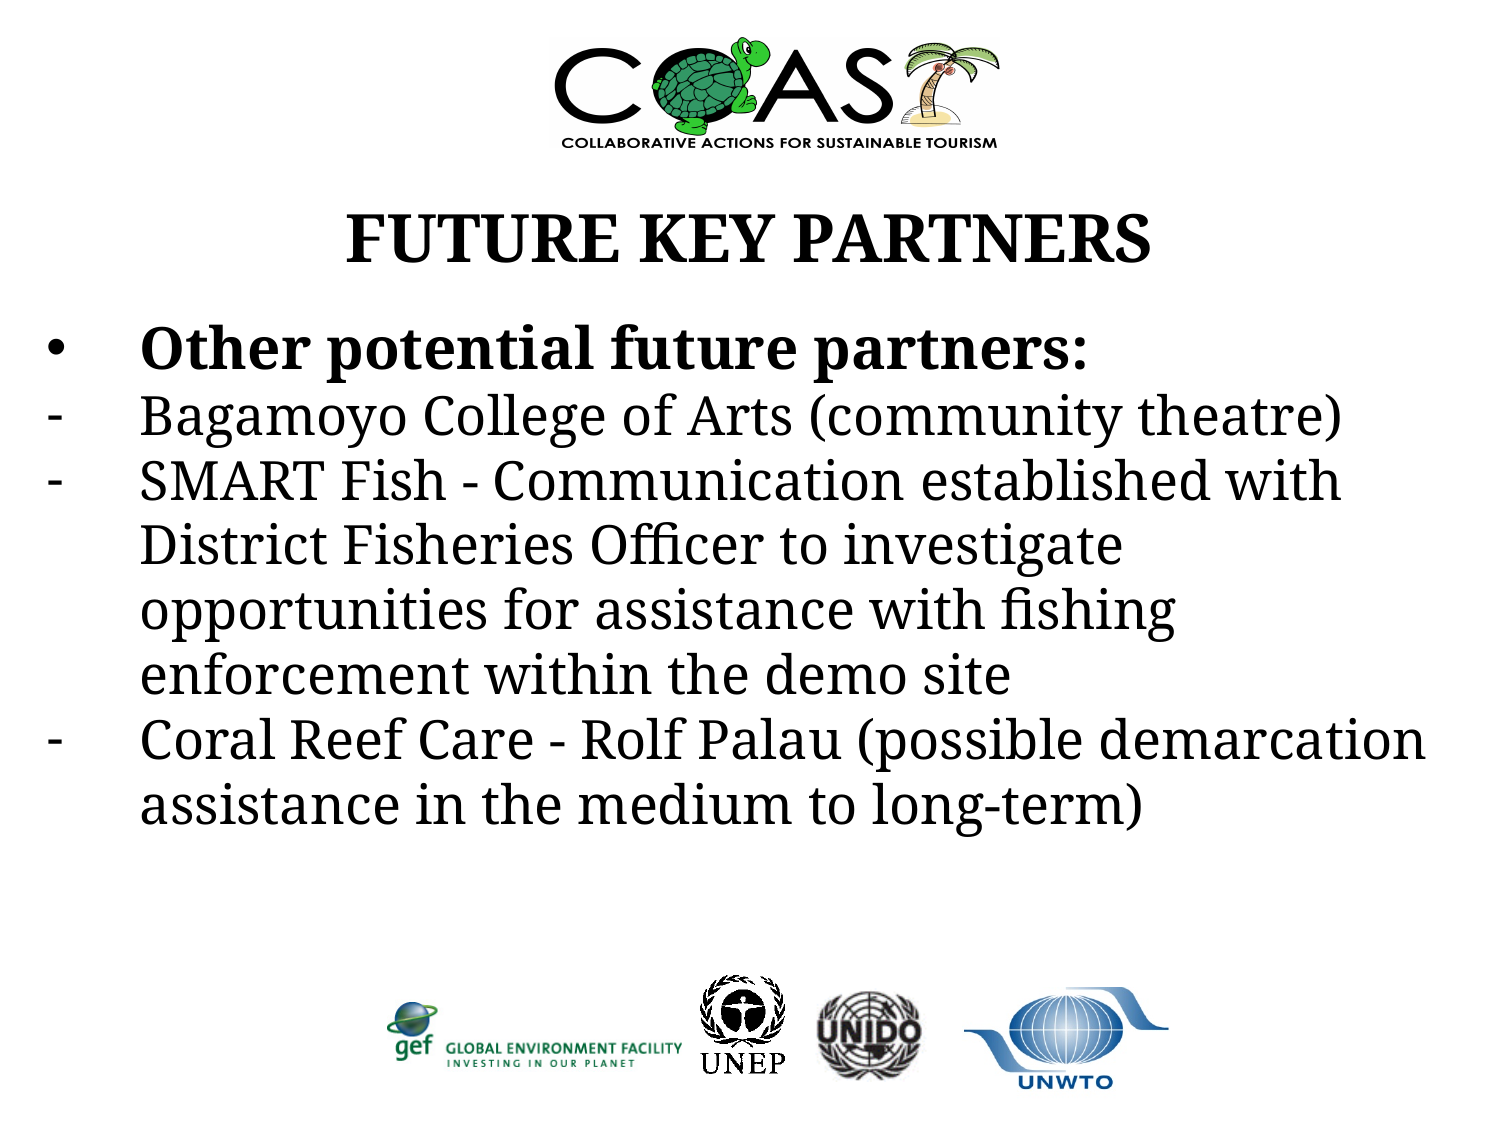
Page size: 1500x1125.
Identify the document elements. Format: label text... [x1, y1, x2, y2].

picture [962, 988, 1172, 1107]
text_box FUTURE KEY PARTNERS Other potential future partners: Bagamoyo College of Arts (community theatre) SMART Fish - Communication established with District Fisheries Officer to investigate opportunities for assistance with fishing enforcement within the demo site Coral Reef Care - Rolf Palau (possible demarcation assistance in the medium to long-term) [31, 171, 1469, 985]
picture [699, 988, 786, 1074]
picture [800, 988, 933, 1082]
picture [387, 999, 682, 1075]
picture [549, 37, 1000, 148]
